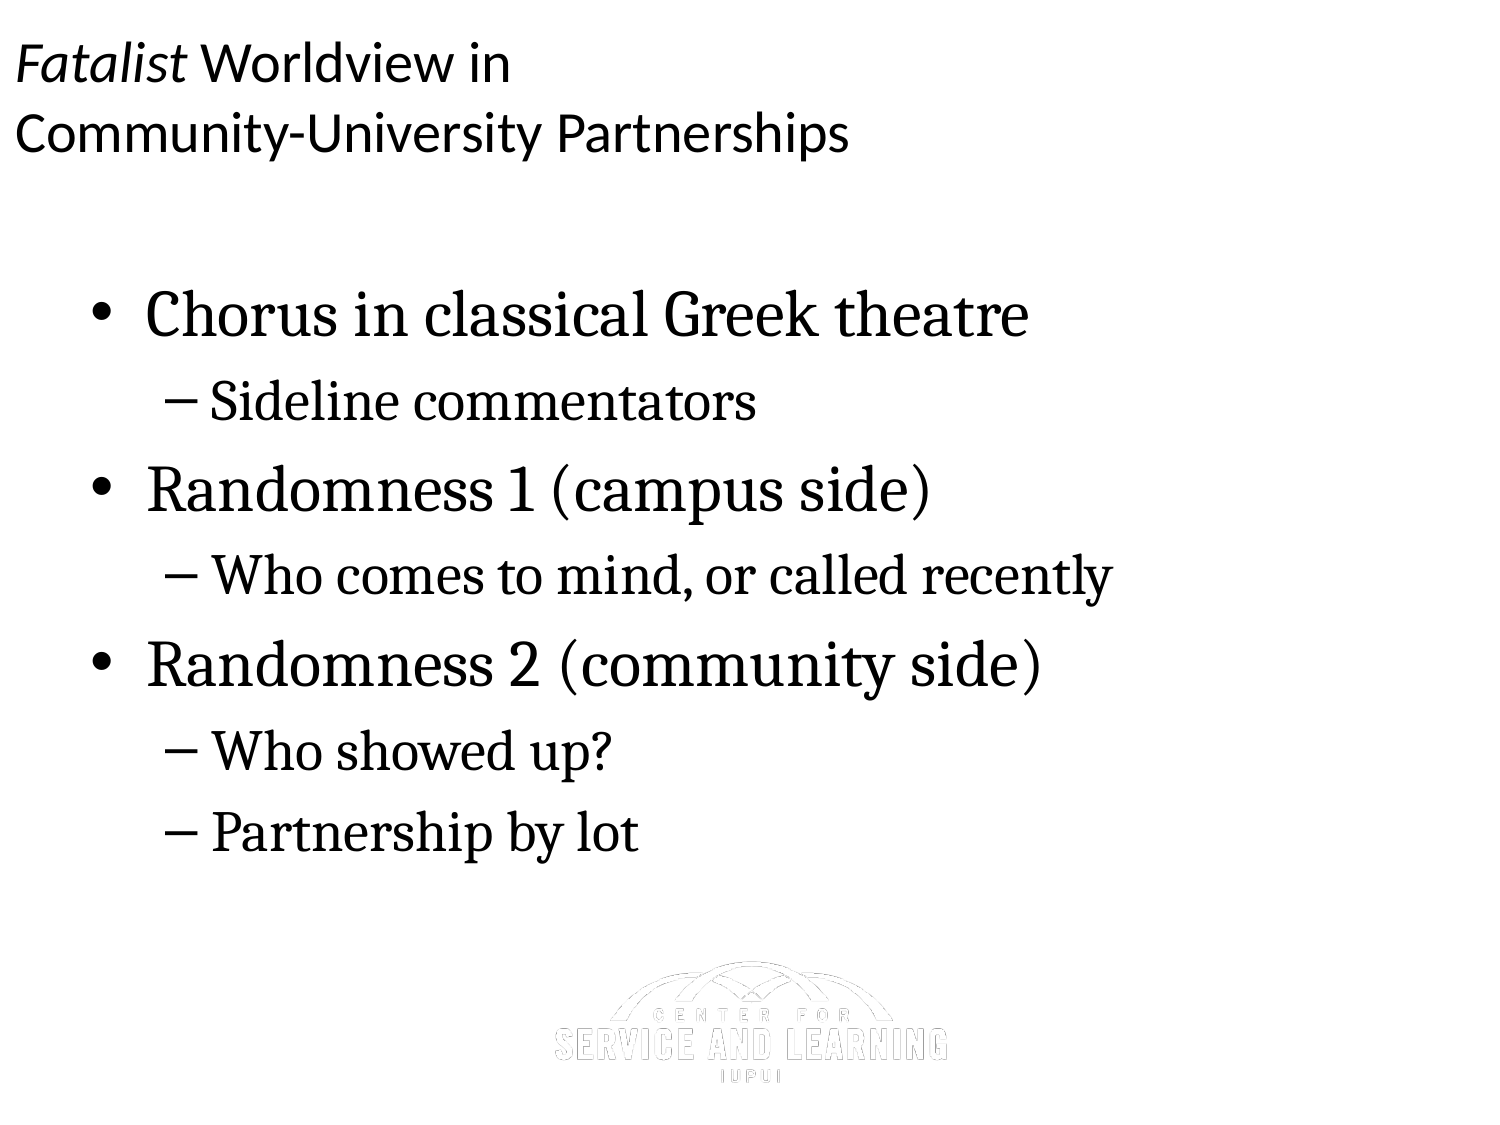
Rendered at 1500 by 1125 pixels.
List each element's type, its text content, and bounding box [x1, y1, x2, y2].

list Chorus in classical Greek theatre Sideline commentators Randomness 1 (campus side) Who comes to mind, or called recently Randomness 2 (community side) Who showed up? Partnership by lot [75, 262, 1425, 1005]
picture [412, 1005, 1088, 1125]
title Fatalist Worldview in Community-University Partnerships [0, 0, 1350, 188]
